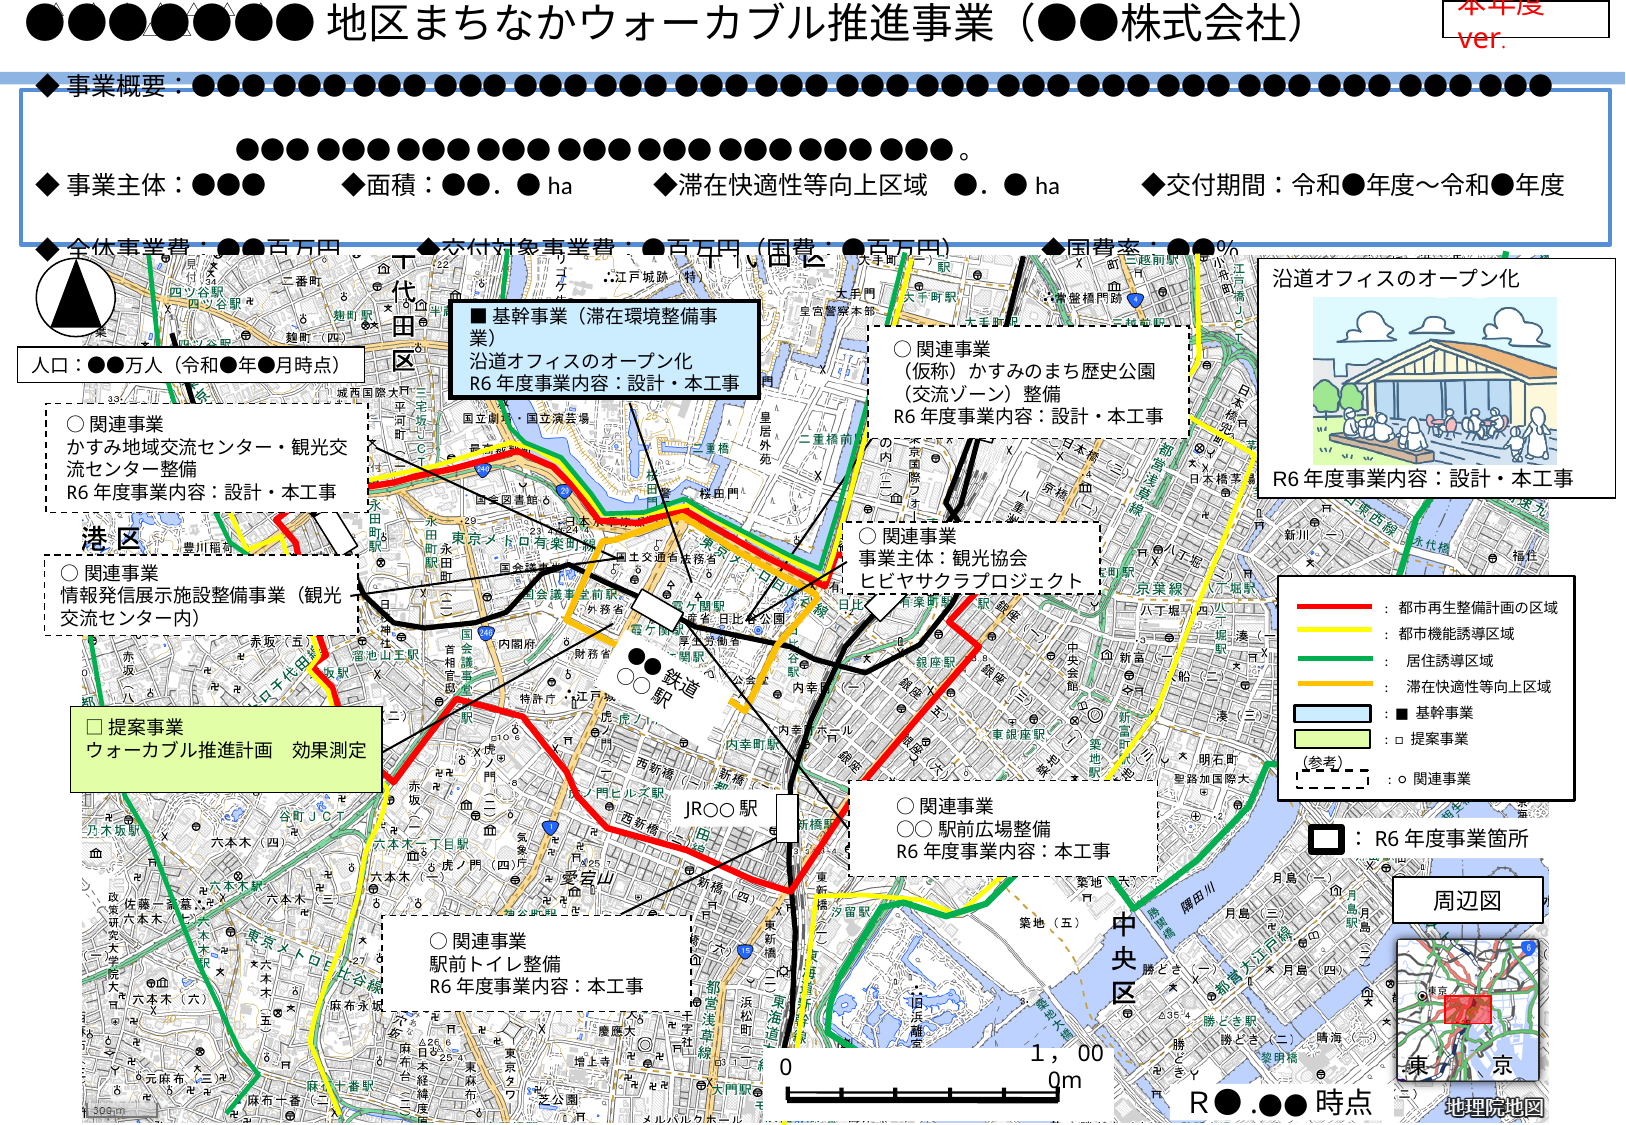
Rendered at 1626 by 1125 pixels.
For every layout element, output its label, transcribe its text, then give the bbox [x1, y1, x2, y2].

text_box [1277, 575, 1584, 807]
text_box ◆事業概要：●●● ●●● ●●● ●●● ●●● ●●● ●●● ●●● ●●● ●●● ●●● ●●● ●●● ●●● ●●● ●●● ●●● ●●● ●●● ●●● ●●● ●●● ●●● ●●● ●●● ●●● 。 ◆事業主体：●●● ◆面積：●●．●ha ◆滞在快適性等向上区域 ●．●ha ◆交付期間：令和●年度～令和●年度 ◆全体事業費：●●百万円 ◆交付対象事業費：●百万円（国費：●百万円） ◆国費率：●●％ [21, 90, 1611, 245]
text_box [759, 1046, 1114, 1120]
text_box ●●●●●●●地区まちなかウォーカブル推進事業（●●株式会社） [9, 23, 1385, 78]
text_box □提案事業 ウォーカブル推進計画 効果測定 [70, 706, 77, 793]
text_box 本年度ver. [1443, 1, 1609, 38]
text_box ○関連事業 かすみ地域交流センター・観光交流センター整備 R6年度事業内容：設計・本工事 [45, 403, 77, 513]
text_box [35, 258, 116, 337]
text_box ●●●●●●●地区まちなかウォーカブル推進事業（●●株式会社） [9, 79, 1385, 98]
text_box ○関連事業 情報発信展示施設整備事業（観光交流センター内） [44, 554, 77, 636]
text_box ：R6年度事業箇所 [1552, 817, 1559, 859]
picture [82, 255, 1557, 1123]
text_box 人口：●●万人（令和●年●月時点） [17, 347, 77, 383]
text_box △ △ △ △ △ △ △ △ △ [29, 6, 305, 33]
text_box [504, 248, 907, 253]
text_box 沿道オフィスのオープン化 R6年度事業内容：設計・本工事 [1551, 258, 1616, 499]
